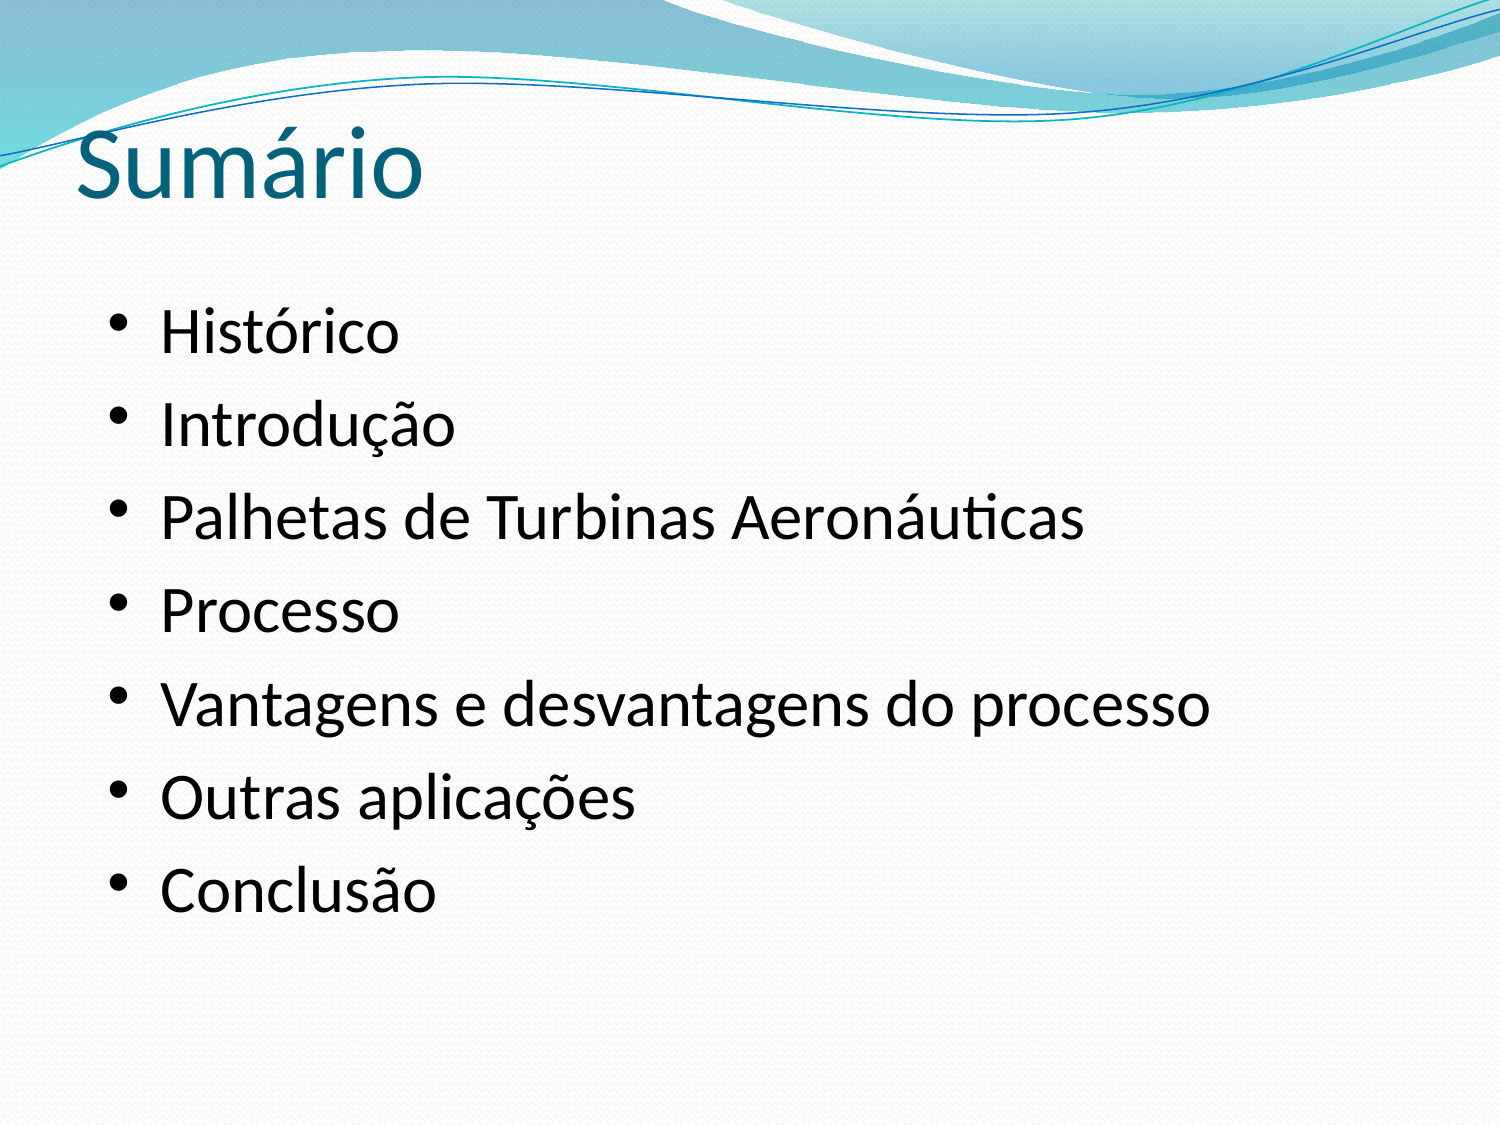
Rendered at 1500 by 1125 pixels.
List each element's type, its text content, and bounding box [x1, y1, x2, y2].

title Sumário [75, 32, 1425, 220]
list Histórico Introdução Palhetas de Turbinas Aeronáuticas Processo Vantagens e desvantagens do processo Outras aplicações Conclusão [75, 278, 1425, 1012]
